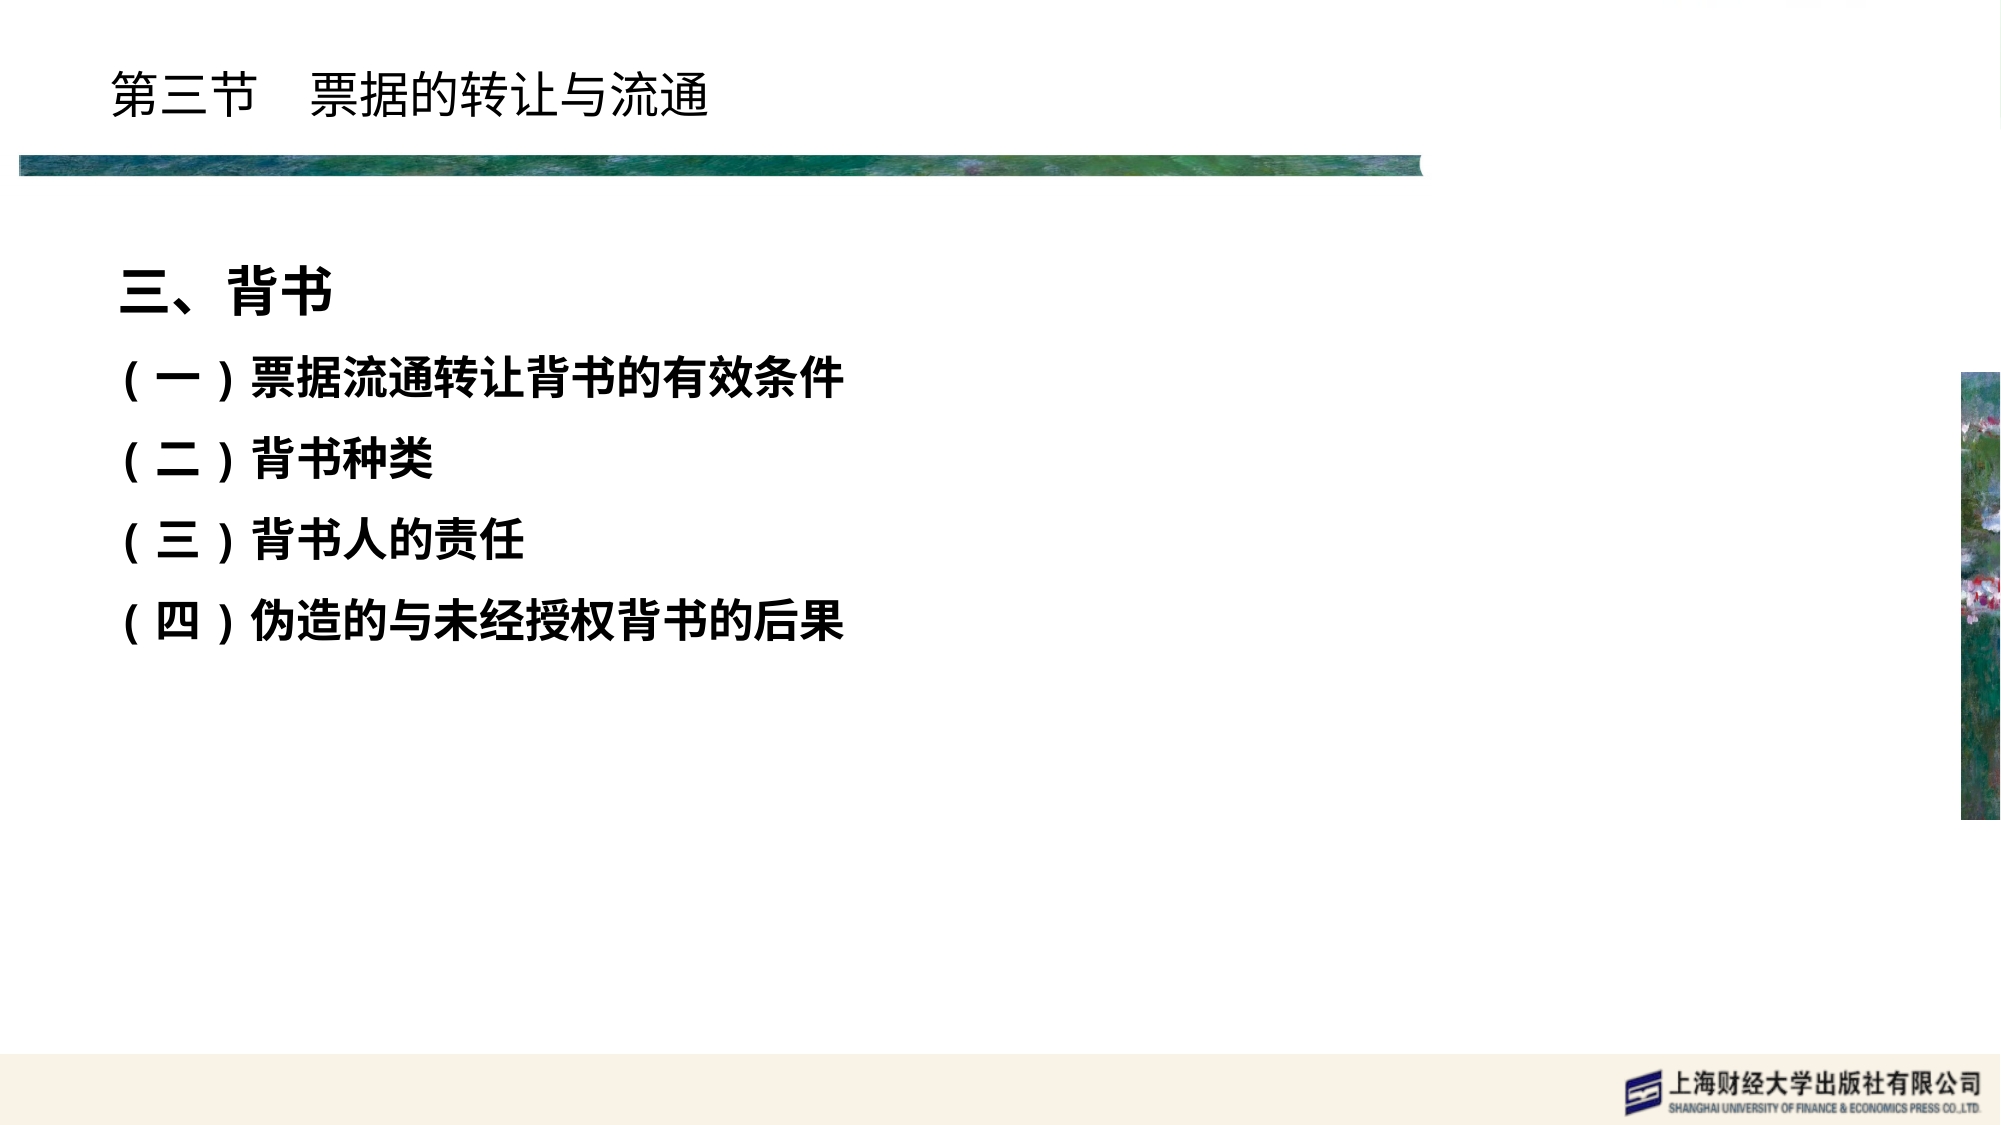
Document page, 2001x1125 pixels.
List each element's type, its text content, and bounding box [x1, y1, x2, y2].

title 第三节 票据的转让与流通 [94, 42, 1451, 146]
picture [0, 0, 2001, 1125]
list 三、背书 (一)票据流通转让背书的有效条件 (二)背书种类 (三)背书人的责任 (四)伪造的与未经授权背书的后果 [102, 233, 1898, 1032]
